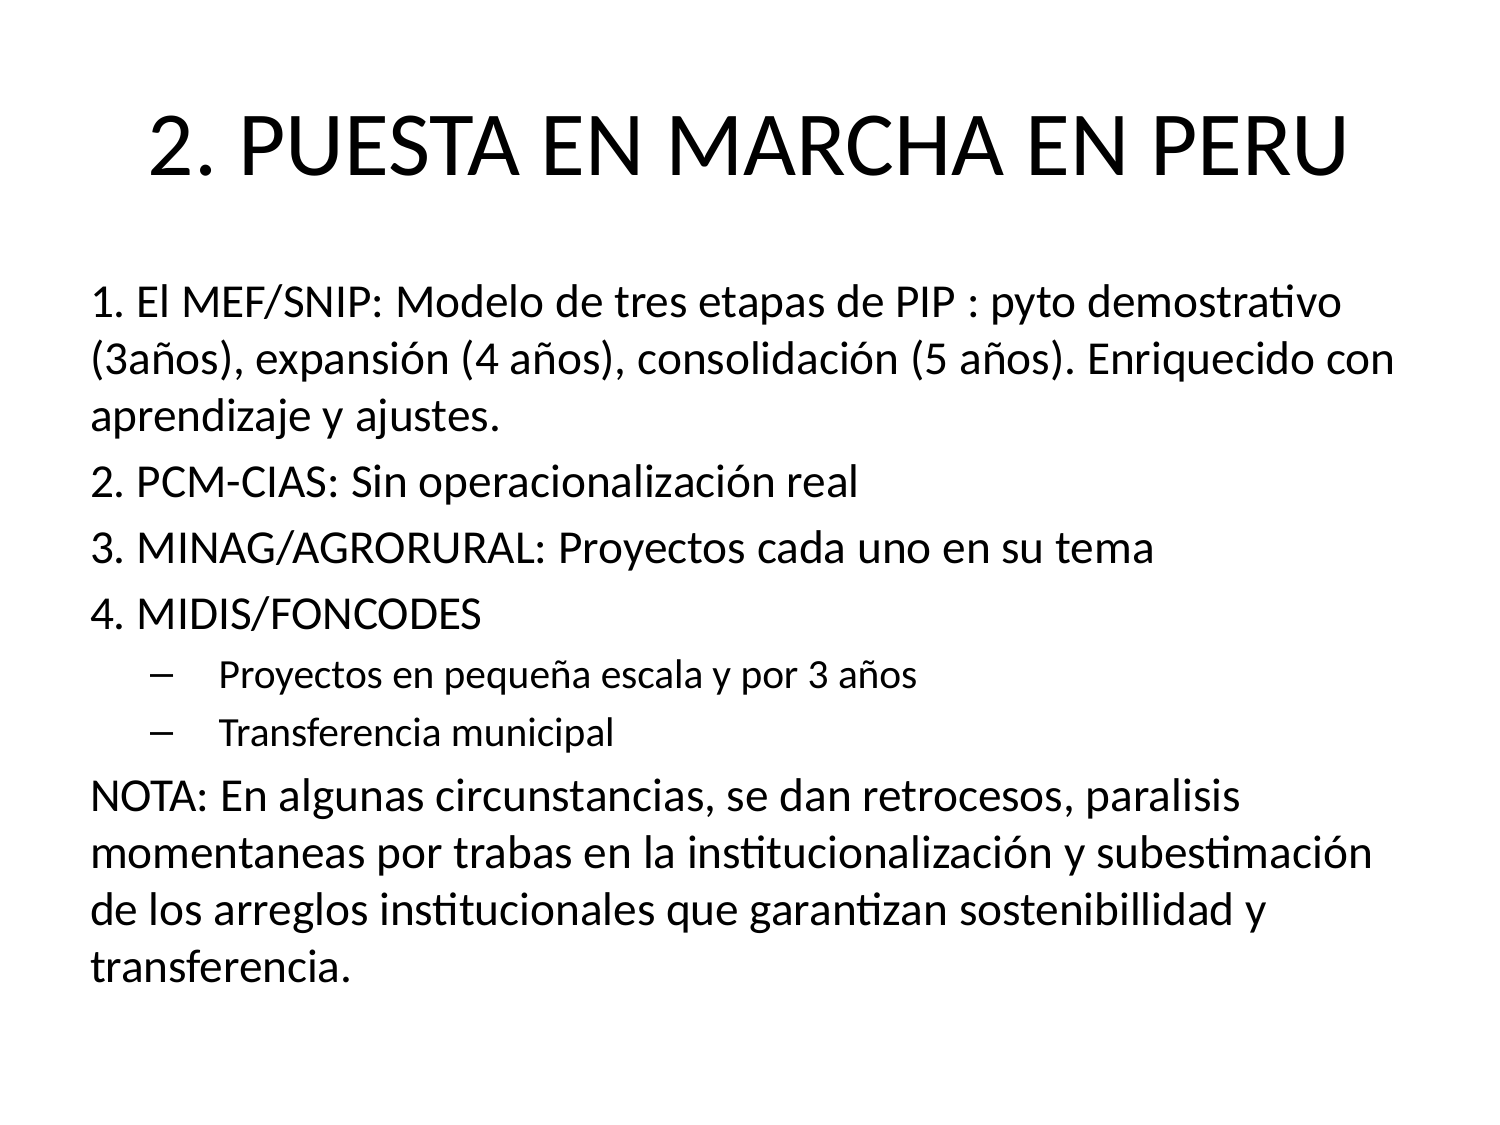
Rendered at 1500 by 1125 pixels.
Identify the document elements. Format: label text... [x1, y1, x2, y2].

title 2. PUESTA EN MARCHA EN PERU [75, 45, 1425, 233]
list 1. El MEF/SNIP: Modelo de tres etapas de PIP : pyto demostrativo (3años), expansión (4 años), consolidación (5 años). Enriquecido con aprendizaje y ajustes. 2. PCM-CIAS: Sin operacionalización real 3. MINAG/AGRORURAL: Proyectos cada uno en su tema 4. MIDIS/FONCODES Proyectos en pequeña escala y por 3 años Transferencia municipal NOTA: En algunas circunstancias, se dan retrocesos, paralisis momentaneas por trabas en la institucionalización y subestimación de los arreglos institucionales que garantizan sostenibillidad y transferencia. [75, 262, 1425, 1005]
